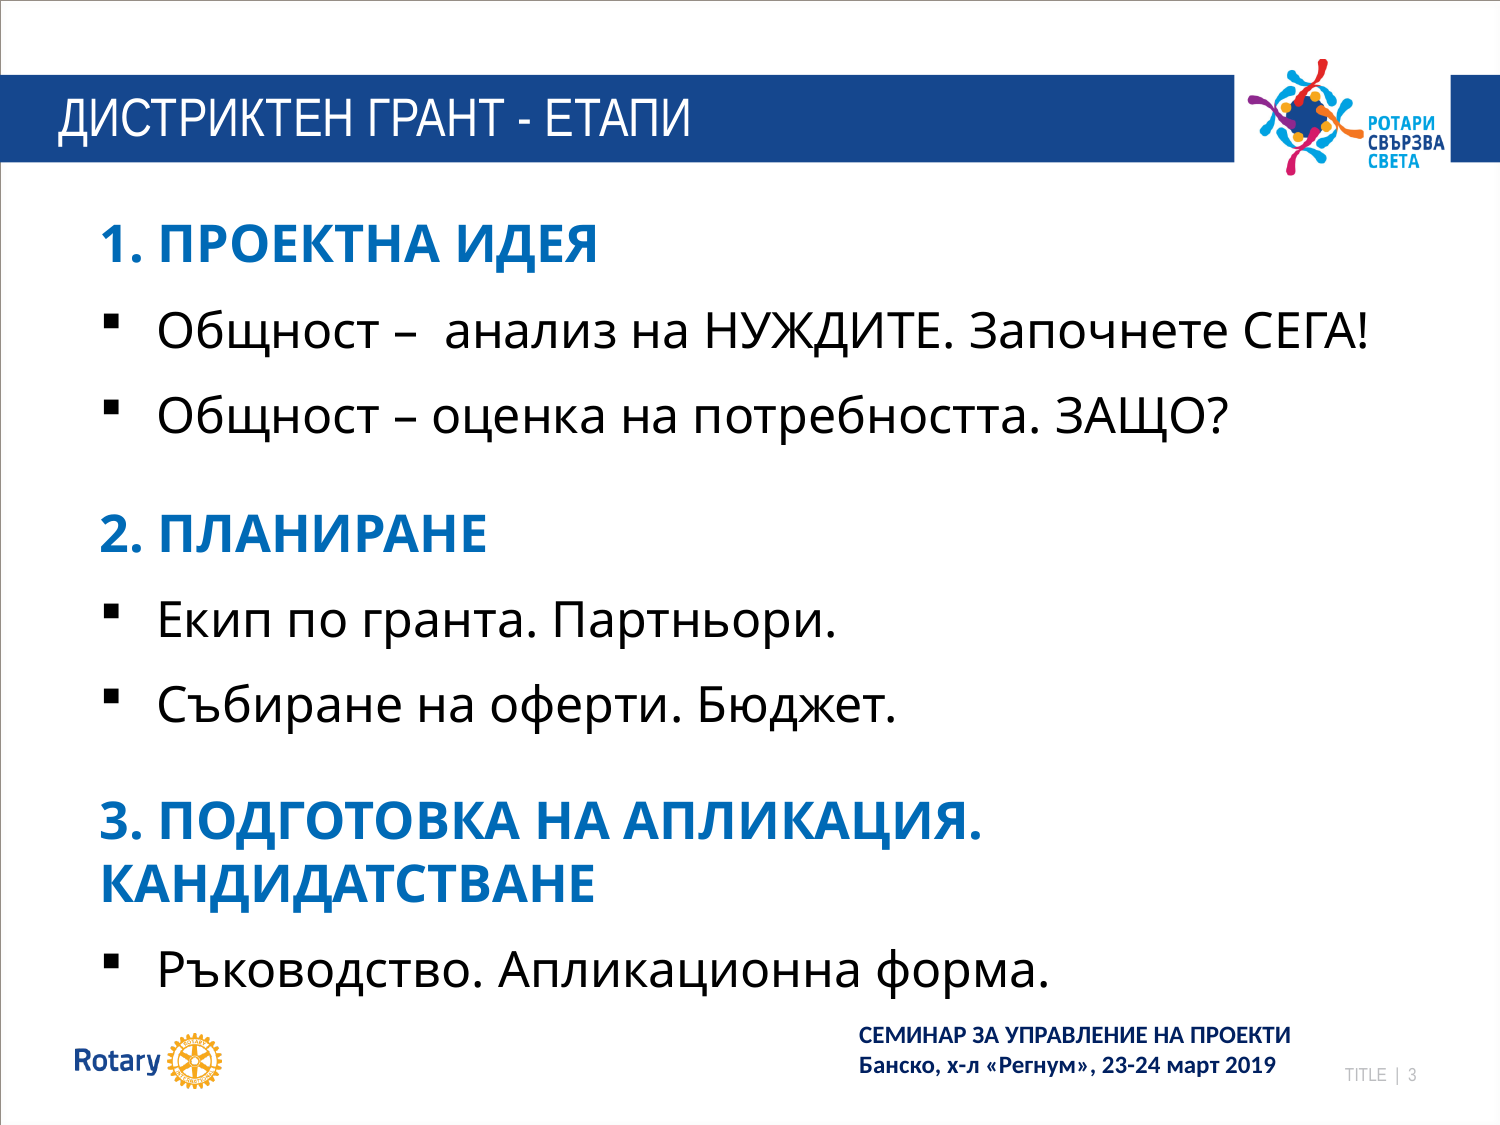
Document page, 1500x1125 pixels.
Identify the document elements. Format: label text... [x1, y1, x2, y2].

title ДИСТРИКТЕН ГРАНТ - ЕТАПИ [59, 70, 1196, 159]
text_box 1. ПРОЕКТНА ИДЕЯ Общност – анализ на НУЖДИТЕ. Започнете СЕГА! Общност – оценка на потребността. ЗАЩО? [99, 210, 1435, 449]
text_box 3. ПОДГОТОВКА НА АПЛИКАЦИЯ. КАНДИДАТСТВАНЕ Ръководство. Апликационна форма. [99, 787, 1435, 938]
picture [1234, 59, 1451, 177]
text_box 2. ПЛАНИРАНЕ Екип по гранта. Партньори. Събиране на оферти. Бюджет. [99, 499, 1435, 725]
picture [75, 1033, 222, 1089]
